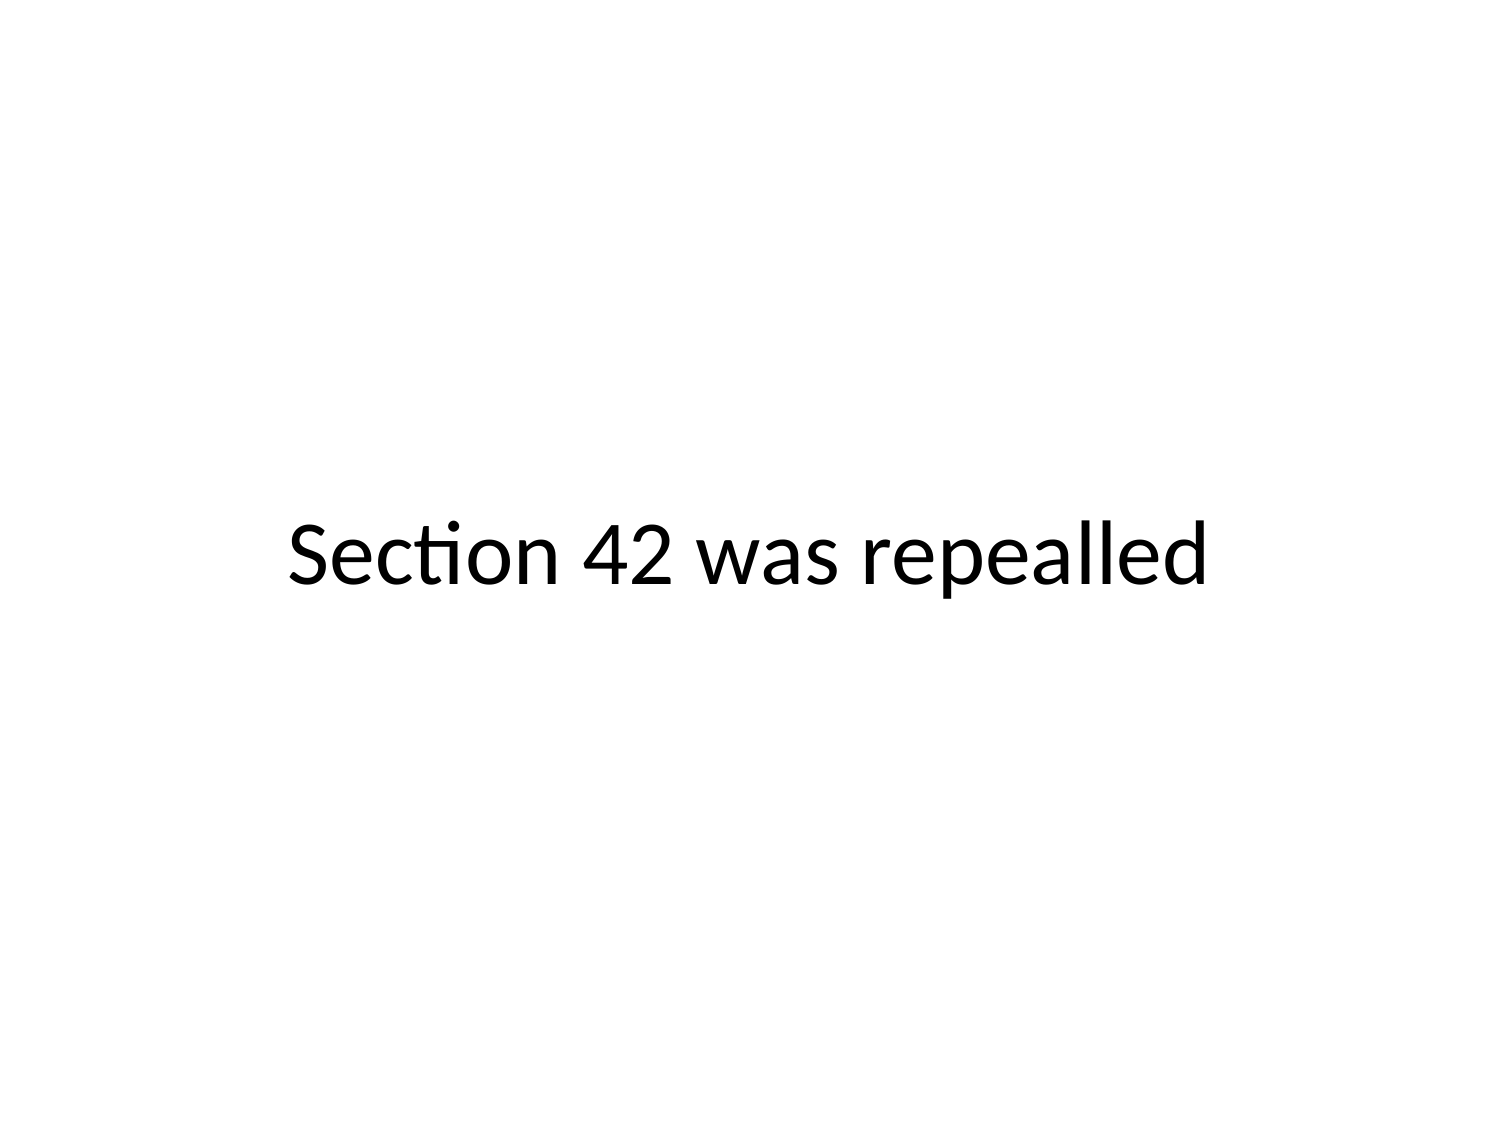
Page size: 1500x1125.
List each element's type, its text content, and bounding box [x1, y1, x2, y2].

title Section 42 was repealled [75, 45, 1425, 1050]
